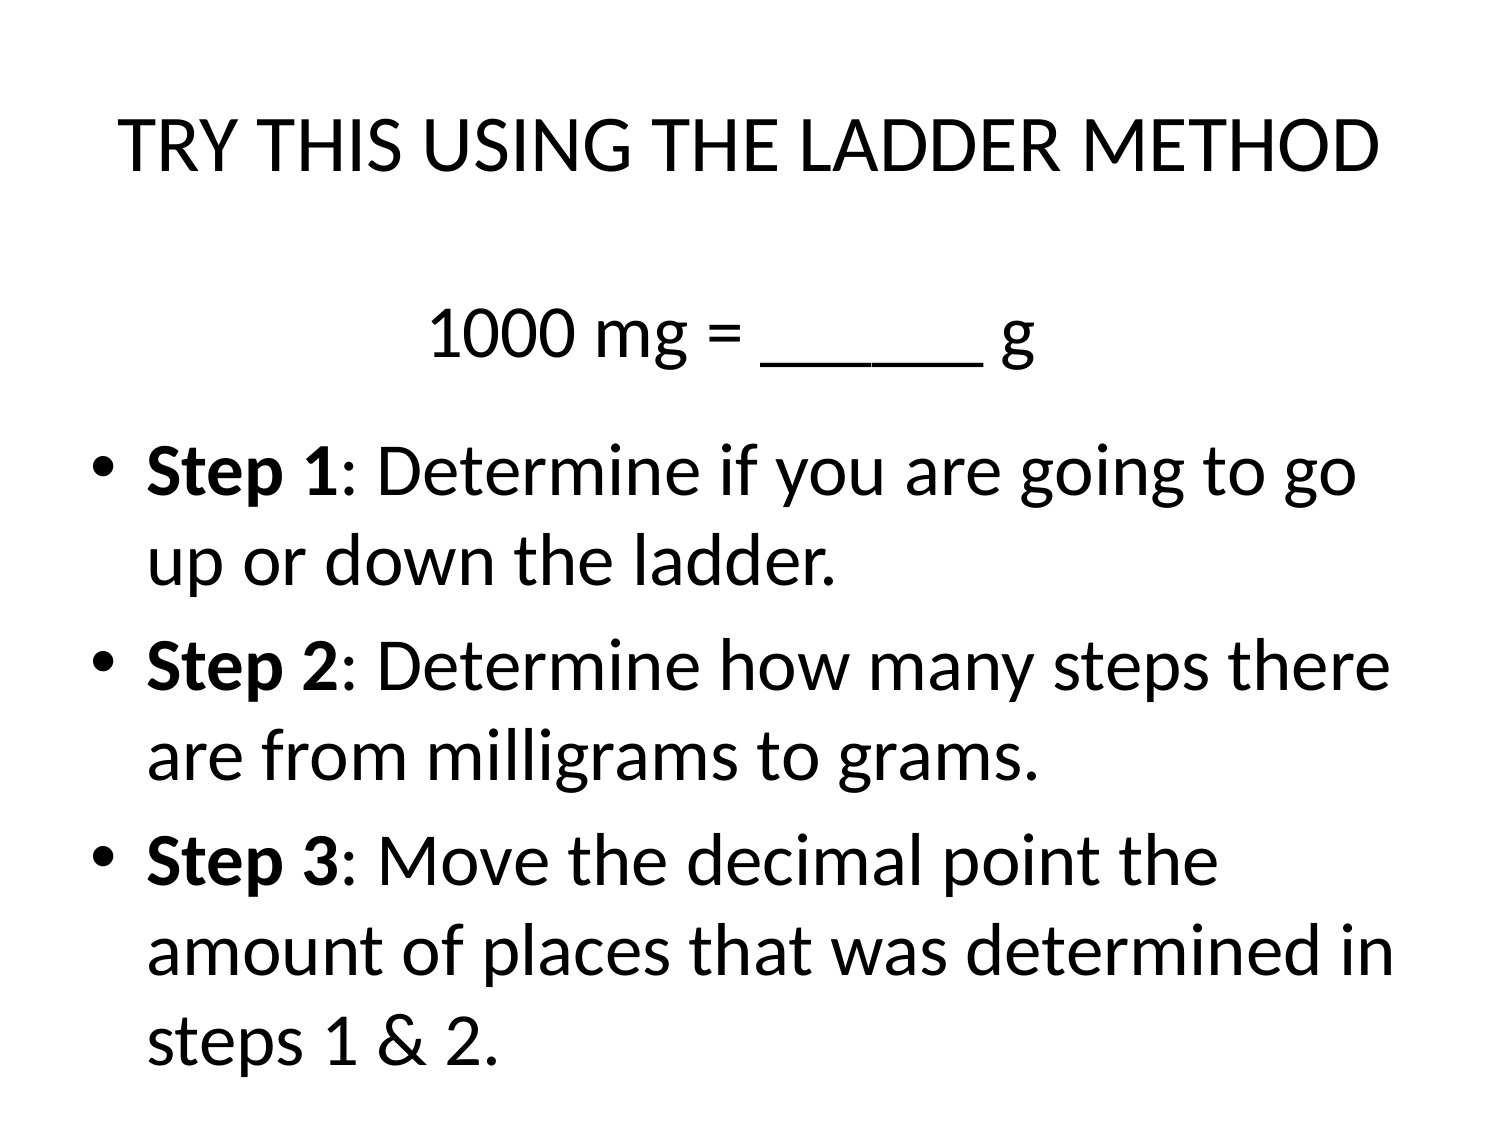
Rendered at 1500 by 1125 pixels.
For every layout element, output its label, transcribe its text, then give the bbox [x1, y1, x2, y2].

text_box 1000 mg = ______ g [410, 274, 1100, 380]
list Step 1: Determine if you are going to go up or down the ladder. Step 2: Determine how many steps there are from milligrams to grams. Step 3: Move the decimal point the amount of places that was determined in steps 1 & 2. [75, 412, 1425, 1100]
title TRY THIS USING THE LADDER METHOD [75, 45, 1425, 233]
